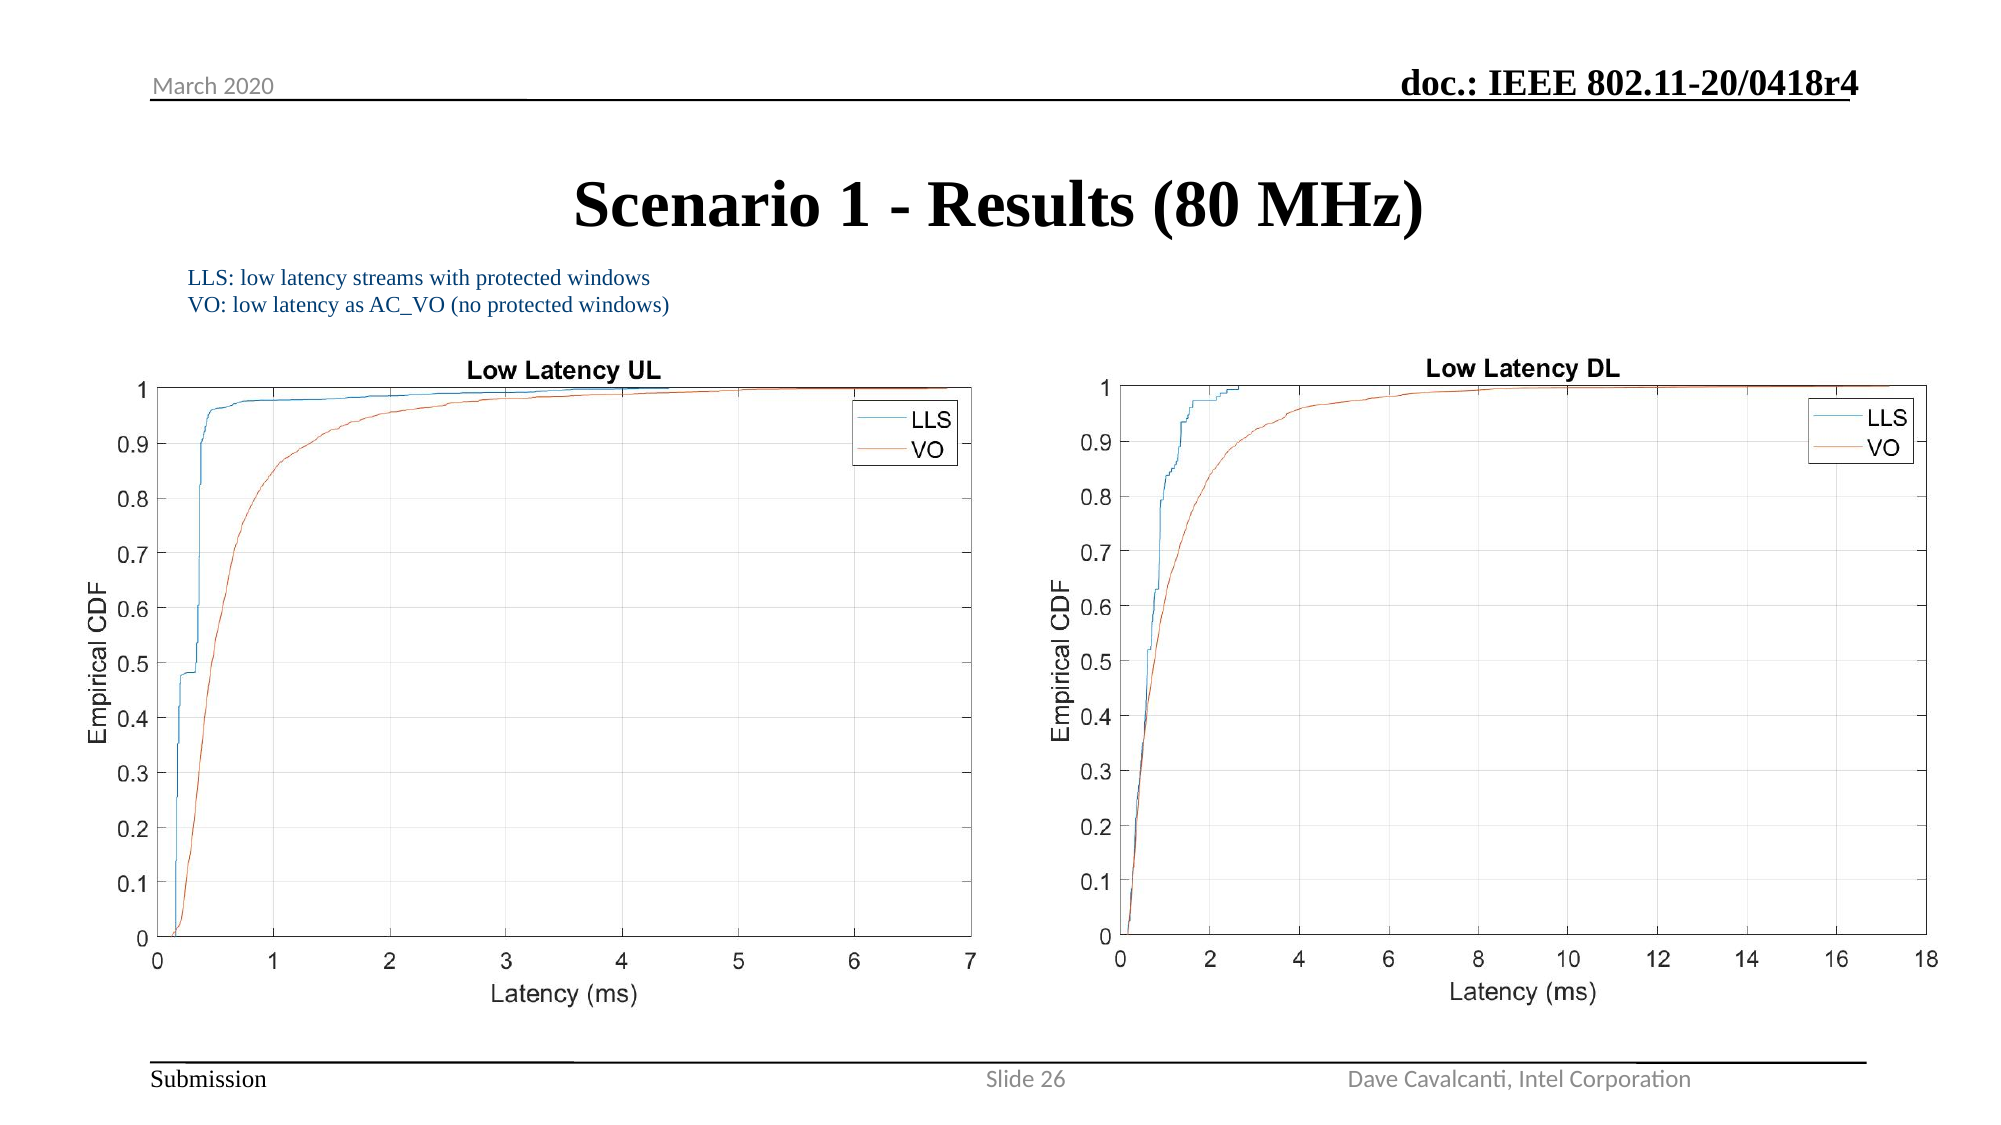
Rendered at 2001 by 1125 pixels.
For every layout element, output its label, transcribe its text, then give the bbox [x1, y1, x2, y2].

footer Dave Cavalcanti, Intel Corporation [1171, 1061, 1869, 1093]
picture [53, 337, 979, 1032]
text_box LLS: low latency streams with protected windows VO: low latency as AC_VO (no protected windows) [187, 262, 985, 318]
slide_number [152, 54, 563, 100]
slide_number Slide 26 [950, 1061, 1067, 1123]
picture [1017, 335, 1943, 1029]
title Scenario 1 - Results (80 MHz) [149, 112, 1850, 288]
